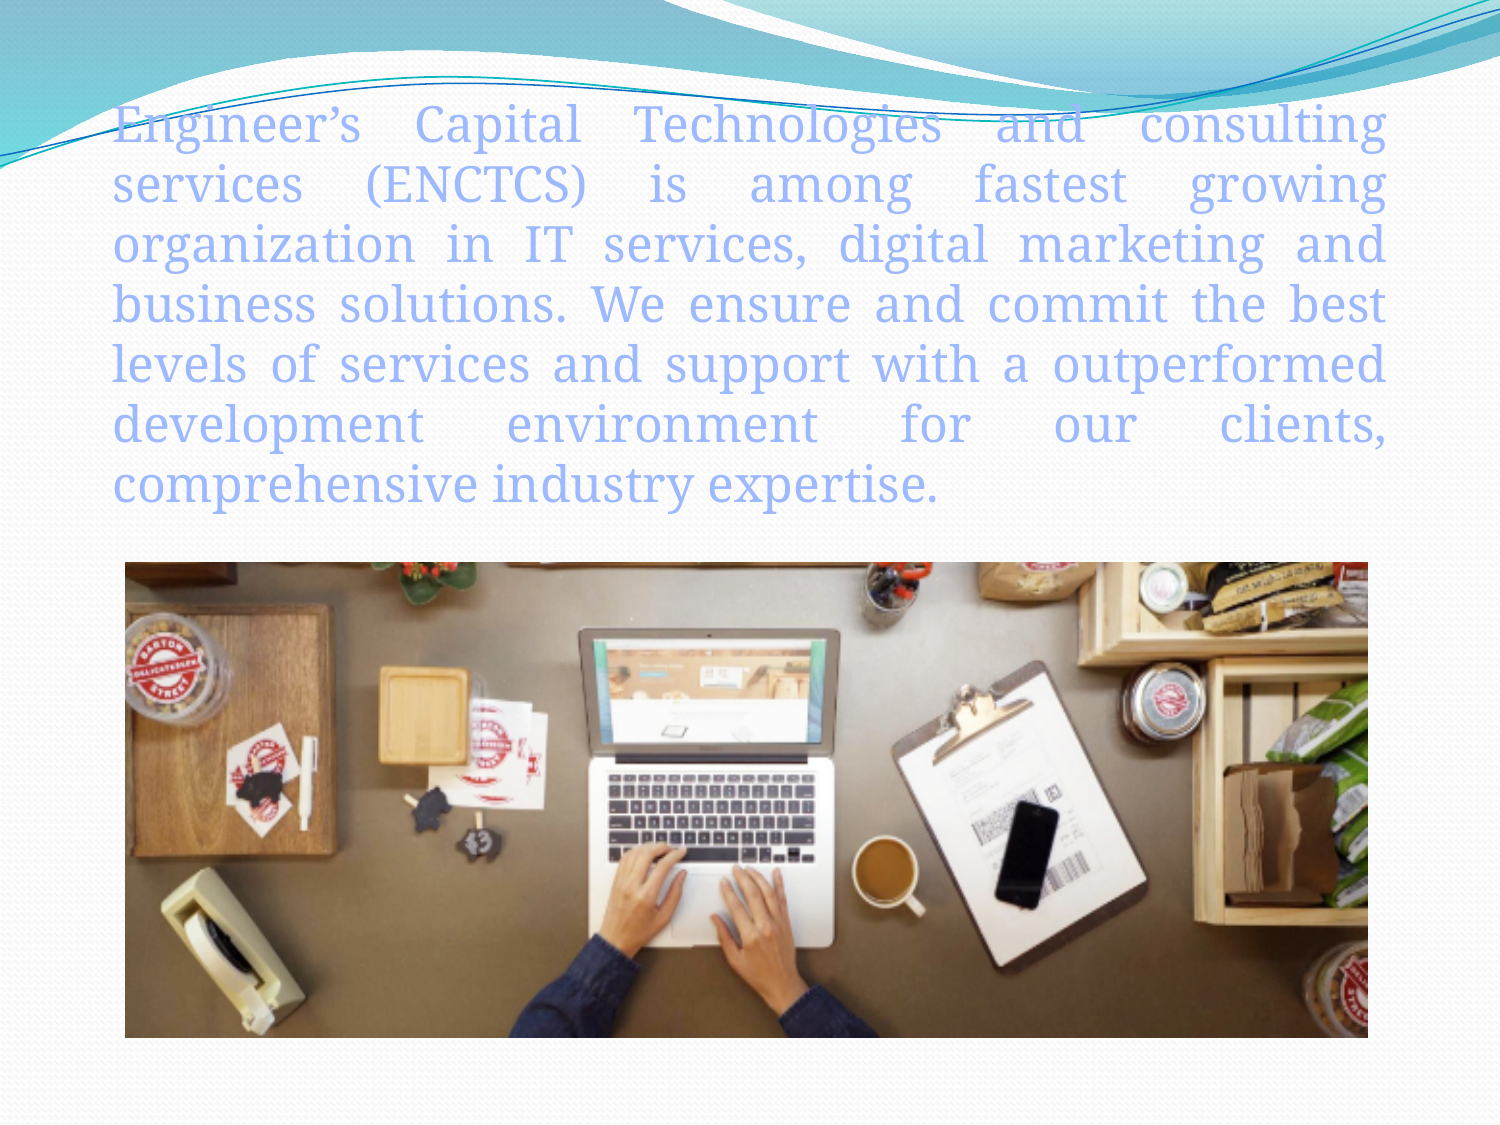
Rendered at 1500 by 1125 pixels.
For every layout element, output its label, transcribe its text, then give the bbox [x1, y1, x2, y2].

picture [124, 562, 1368, 1038]
text_box Engineer’s Capital Technologies and consulting services (ENCTCS) is among fastest growing organization in IT services, digital marketing and business solutions. We ensure and commit the best levels of services and support with a outperformed development environment for our clients, comprehensive industry expertise. [112, 287, 1388, 513]
